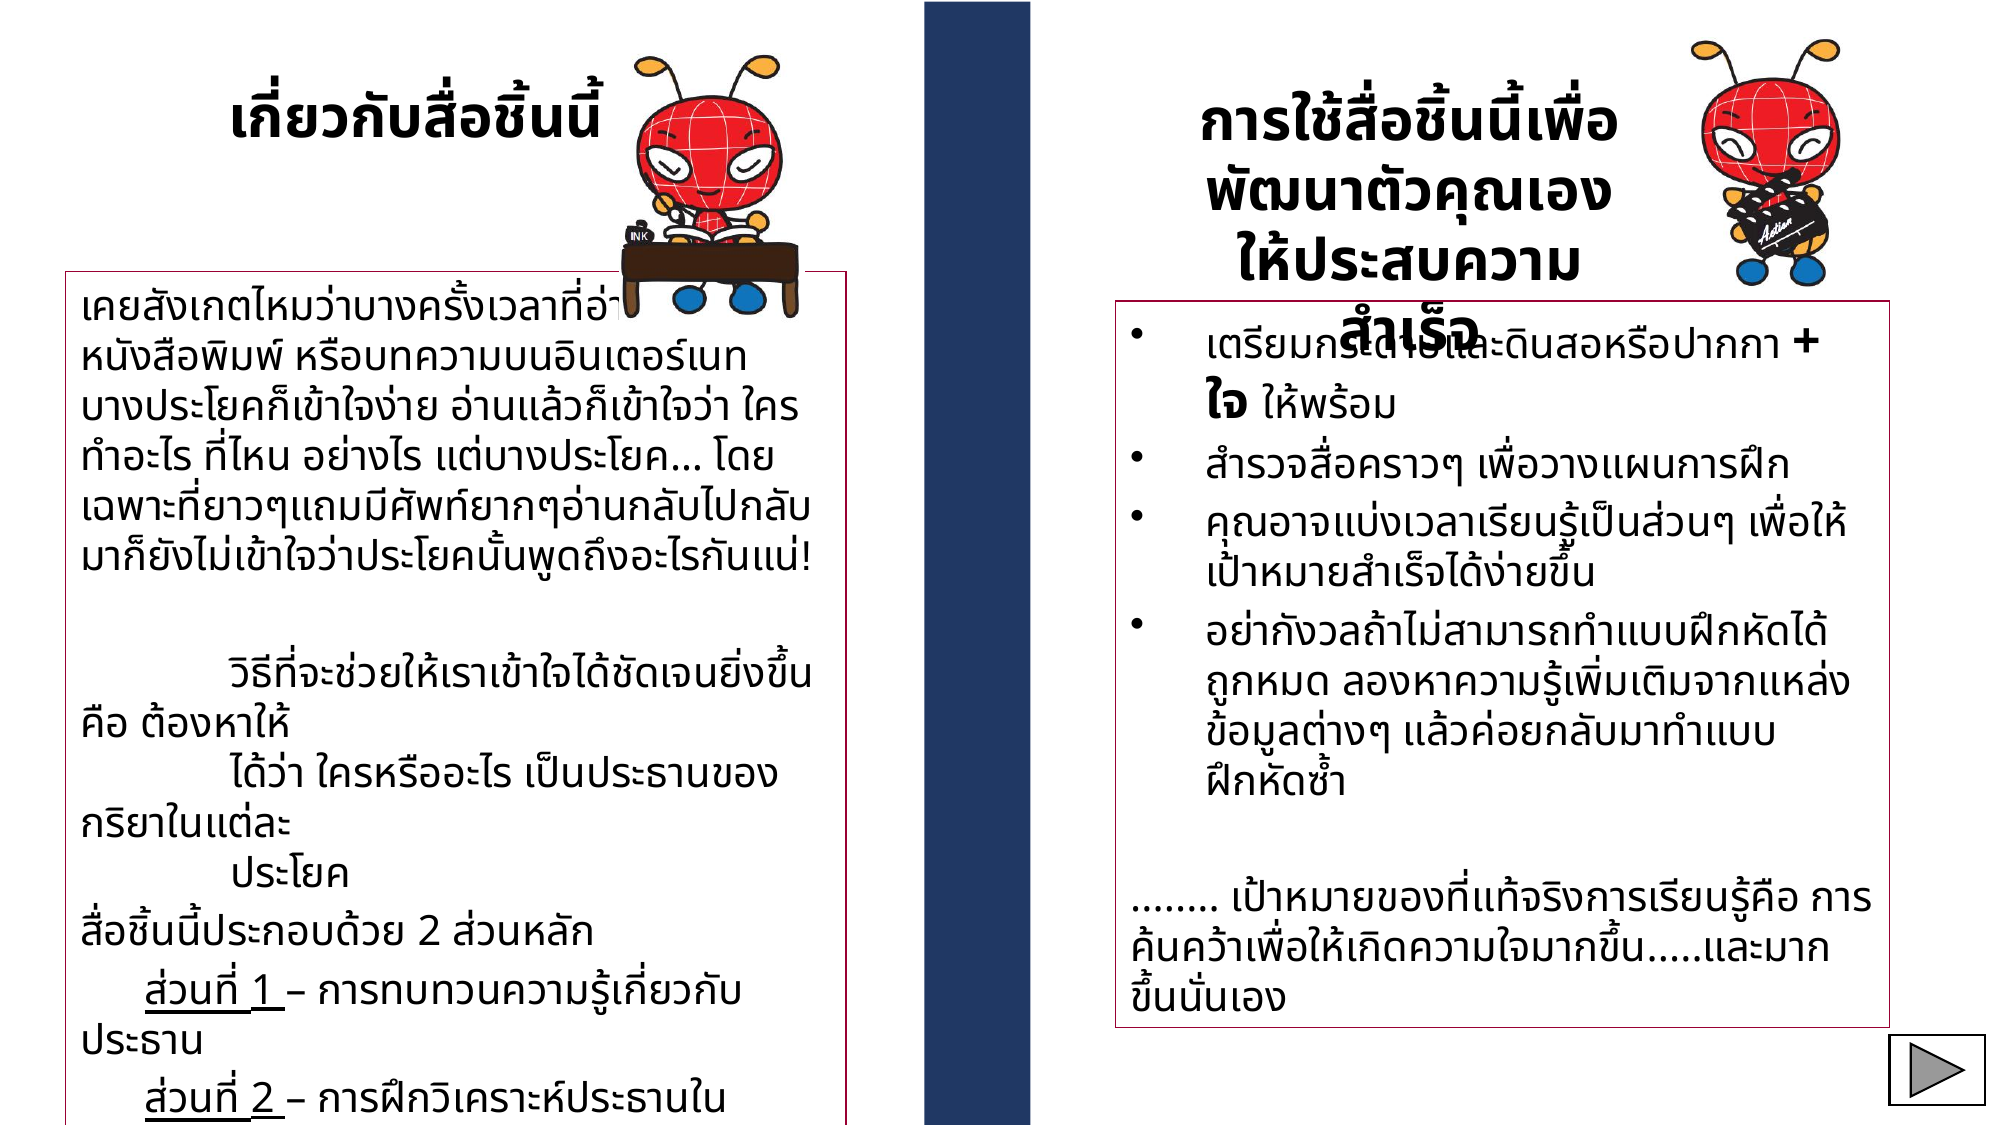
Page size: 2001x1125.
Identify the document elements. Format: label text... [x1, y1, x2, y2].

text_box เตรียมกระดาษและดินสอหรือปากกา + ใจ ให้พร้อม สำรวจสื่อคราวๆ เพื่อวางแผนการฝึก คุณอาจแบ่งเวลาเรียนรู้เป็นส่วนๆ เพื่อให้เป้าหมายสำเร็จได้ง่ายขึ้น อย่ากังวลถ้าไม่สามารถทำแบบฝึกหัดได้ถูกหมด ลองหาความรู้เพิ่มเติมจากแหล่งข้อมูลต่างๆ แล้วค่อยกลับมาทำแบบฝึกหัดซ้ำ ........ เป้าหมายของที่แท้จริงการเรียนรู้คือ การค้นคว้าเพื่อให้เกิดความใจมากขึ้น.....และมากขึ้นนั่นเอง [1115, 301, 1890, 1028]
text_box เกี่ยวกับสื่อชิ้นนี้ [58, 70, 619, 158]
picture [619, 53, 805, 323]
text_box [923, 1, 1031, 1125]
text_box เคยสังเกตไหมว่าบางครั้งเวลาที่อ่านตำรา หนังสือพิมพ์ หรือบทความบนอินเตอร์เนท บางประโยคก็เข้าใจง่าย อ่านแล้วก็เข้าใจว่า ใครทำอะไร ที่ไหน อย่างไร แต่บางประโยค… โดยเฉพาะที่ยาวๆแถมมีศัพท์ยากๆอ่านกลับไปกลับมาก็ยังไม่เข้าใจว่าประโยคนั้นพูดถึงอะไรกันแน่! วิธีที่จะช่วยให้เราเข้าใจได้ชัดเจนยิ่งขึ้น คือ ต้องหาให้ ได้ว่า ใครหรืออะไร เป็นประธานของกริยาในแต่ละ ประโยค สื่อชิ้นนี้ประกอบด้วย 2 ส่วนหลัก ส่วนที่ 1 – การทบทวนความรู้เกี่ยวกับประธาน ส่วนที่ 2 – การฝึกวิเคราะห์ประธานในประโยค [65, 271, 846, 1125]
picture [1689, 37, 1843, 289]
text_box การใช้สื่อชิ้นนี้เพื่อพัฒนาตัวคุณเองให้ประสบความสำเร็จ [1165, 73, 1654, 301]
text_box [1888, 1034, 1986, 1106]
